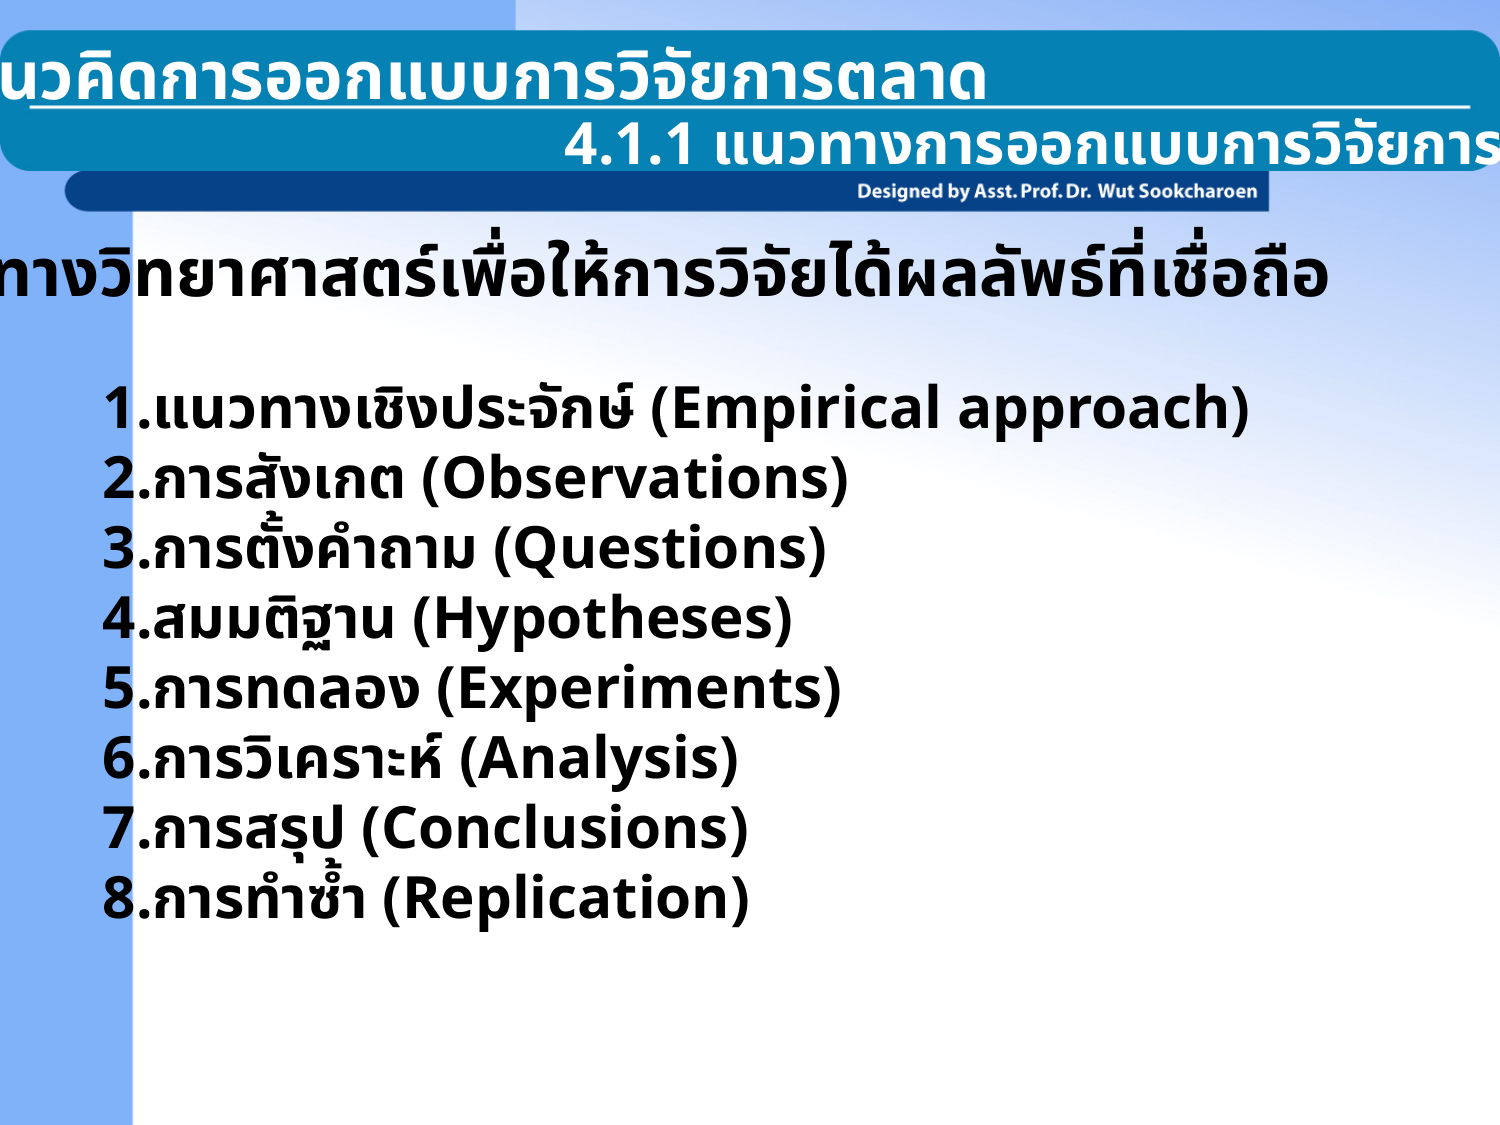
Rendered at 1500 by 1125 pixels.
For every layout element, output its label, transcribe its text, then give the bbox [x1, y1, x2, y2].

text_box แนวทางเชิงประจักษ์ (Empirical approach) การสังเกต (Observations) การตั้งคำถาม (Questions) สมมติฐาน (Hypotheses) การทดลอง (Experiments) การวิเคราะห์ (Analysis) การสรุป (Conclusions) การทำซ้ำ (Replication) [88, 363, 1281, 938]
text_box 4.1 แนวคิดการออกแบบการวิจัยการตลาด [0, 25, 1006, 121]
picture [0, 149, 1500, 1125]
picture [0, 0, 1500, 53]
text_box 4.1.1 แนวทางการออกแบบการวิจัยการตลาด [550, 98, 1500, 184]
text_box วิธีทางวิทยาศาสตร์เพื่อให้การวิจัยได้ผลลัพธ์ที่เชื่อถือ [0, 222, 1347, 318]
